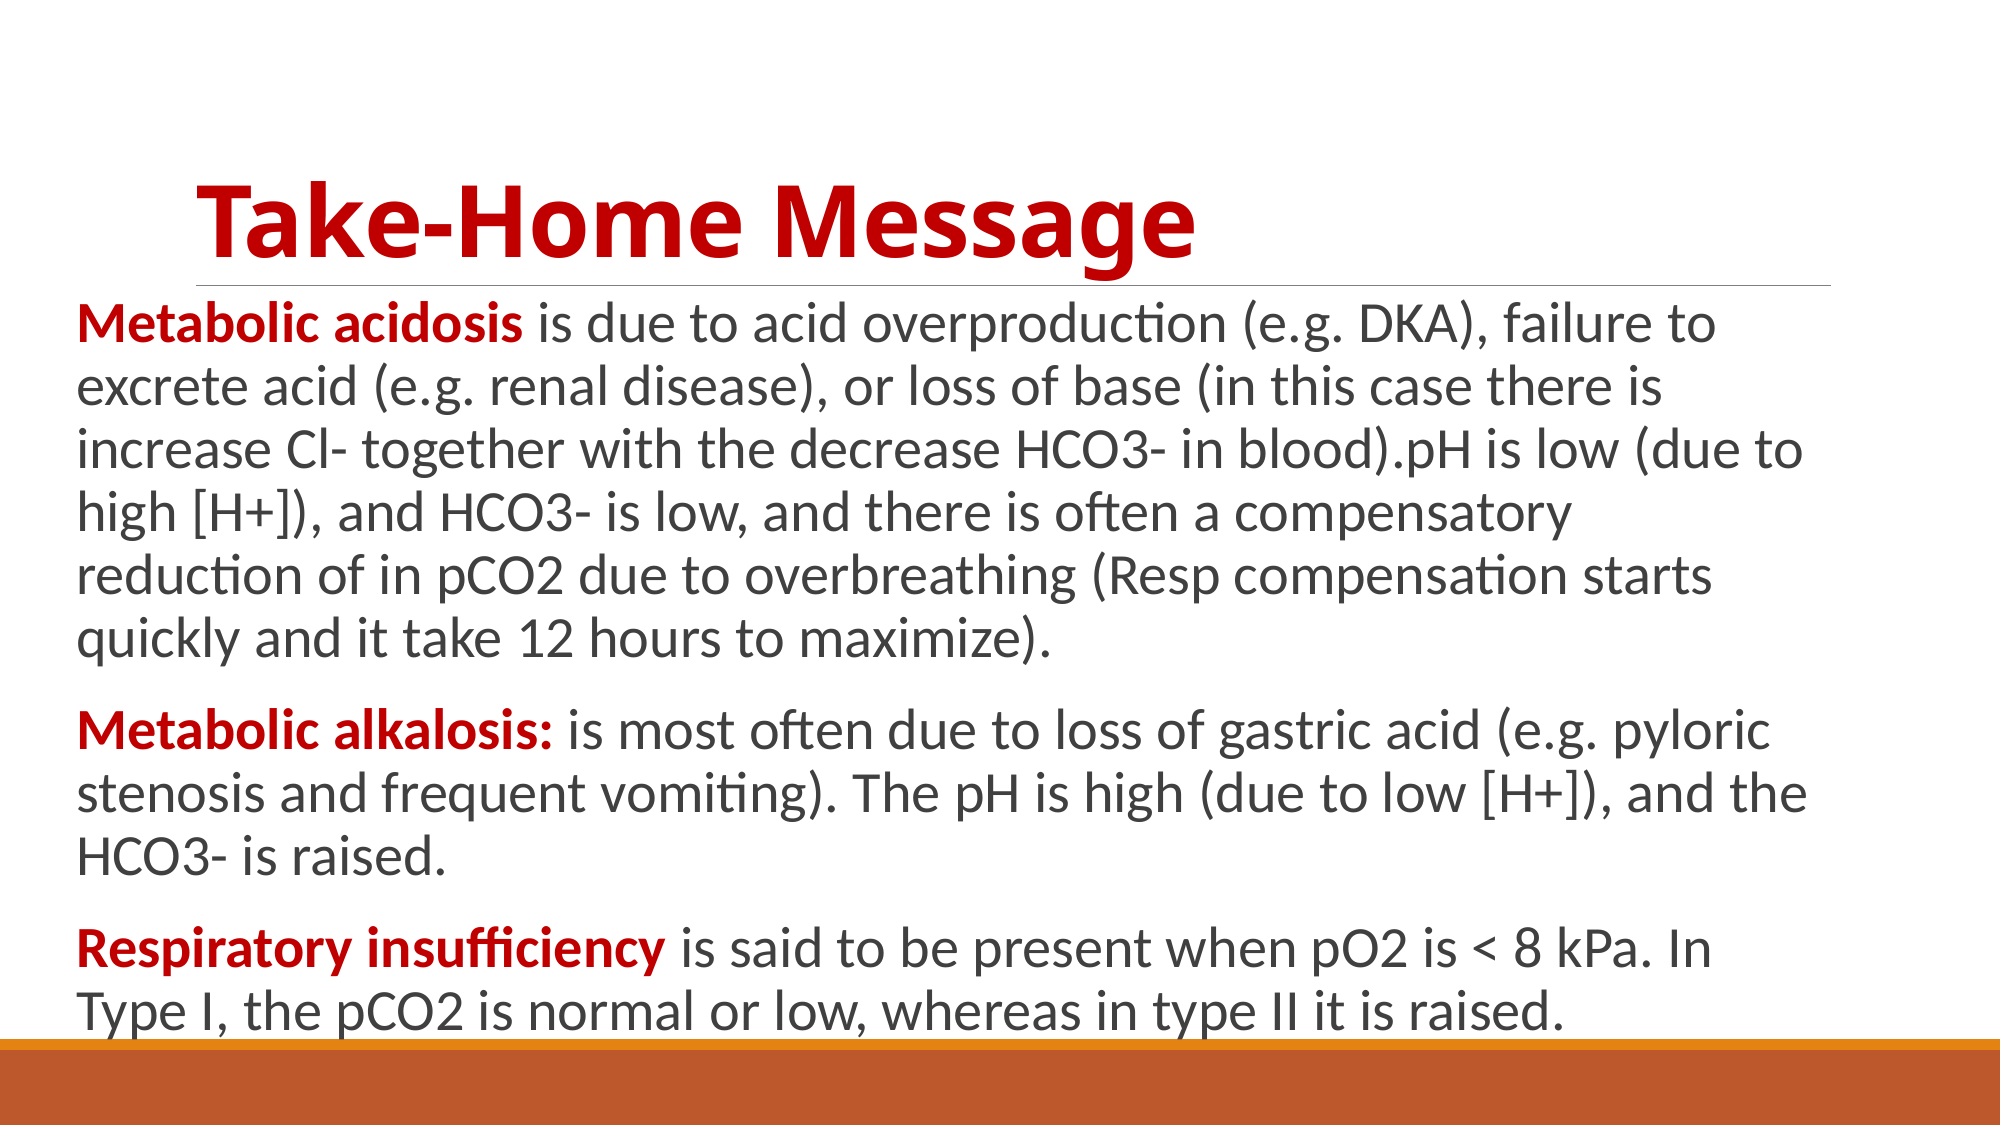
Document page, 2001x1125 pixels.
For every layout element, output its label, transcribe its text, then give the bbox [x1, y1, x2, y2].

list Metabolic acidosis is due to acid overproduction (e.g. DKA), failure to excrete acid (e.g. renal disease), or loss of base (in this case there is increase Cl- together with the decrease HCO3- in blood).pH is low (due to high [H+]), and HCO3- is low, and there is often a compensatory reduction of in pCO2 due to overbreathing (Resp compensation starts quickly and it take 12 hours to maximize). Metabolic alkalosis: is most often due to loss of gastric acid (e.g. pyloric stenosis and frequent vomiting). The pH is high (due to low [H+]), and the HCO3- is raised. Respiratory insufficiency is said to be present when pO2 is < 8 kPa. In Type I, the pCO2 is normal or low, whereas in type II it is raised. [61, 285, 1811, 1068]
title Take-Home Message [180, 47, 1830, 285]
